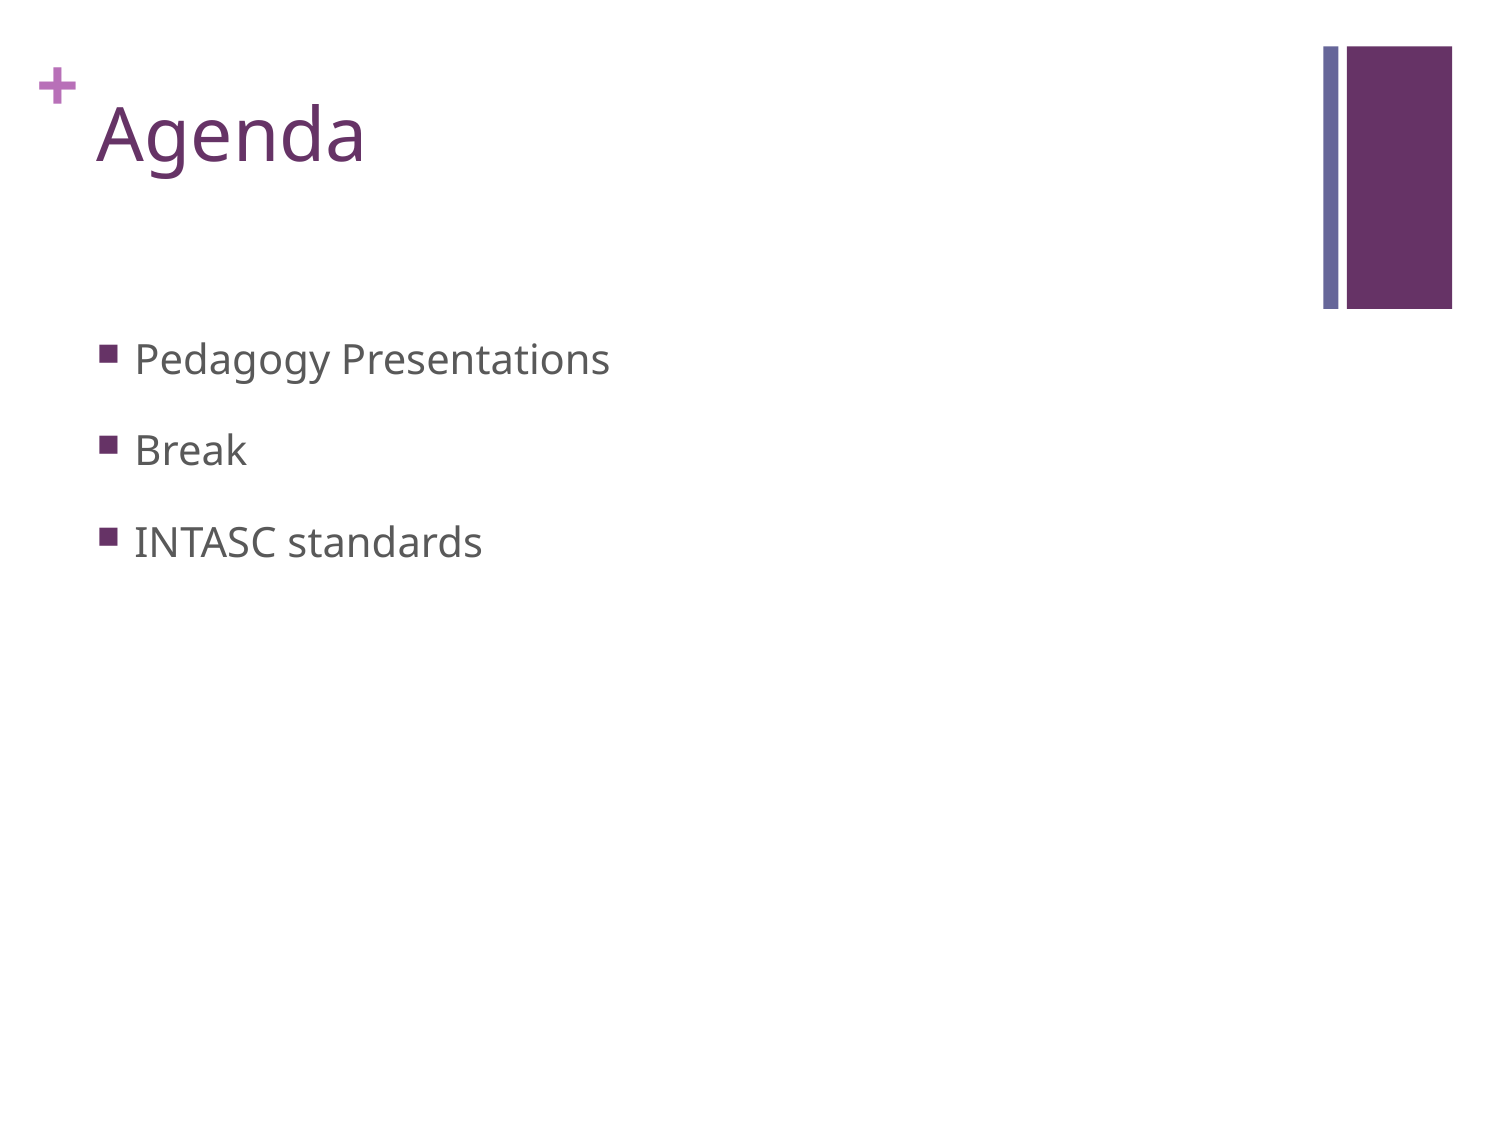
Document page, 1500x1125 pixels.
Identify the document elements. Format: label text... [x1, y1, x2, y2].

title Agenda [81, 79, 1322, 263]
list Pedagogy Presentations Break INTASC standards [81, 324, 1322, 1005]
